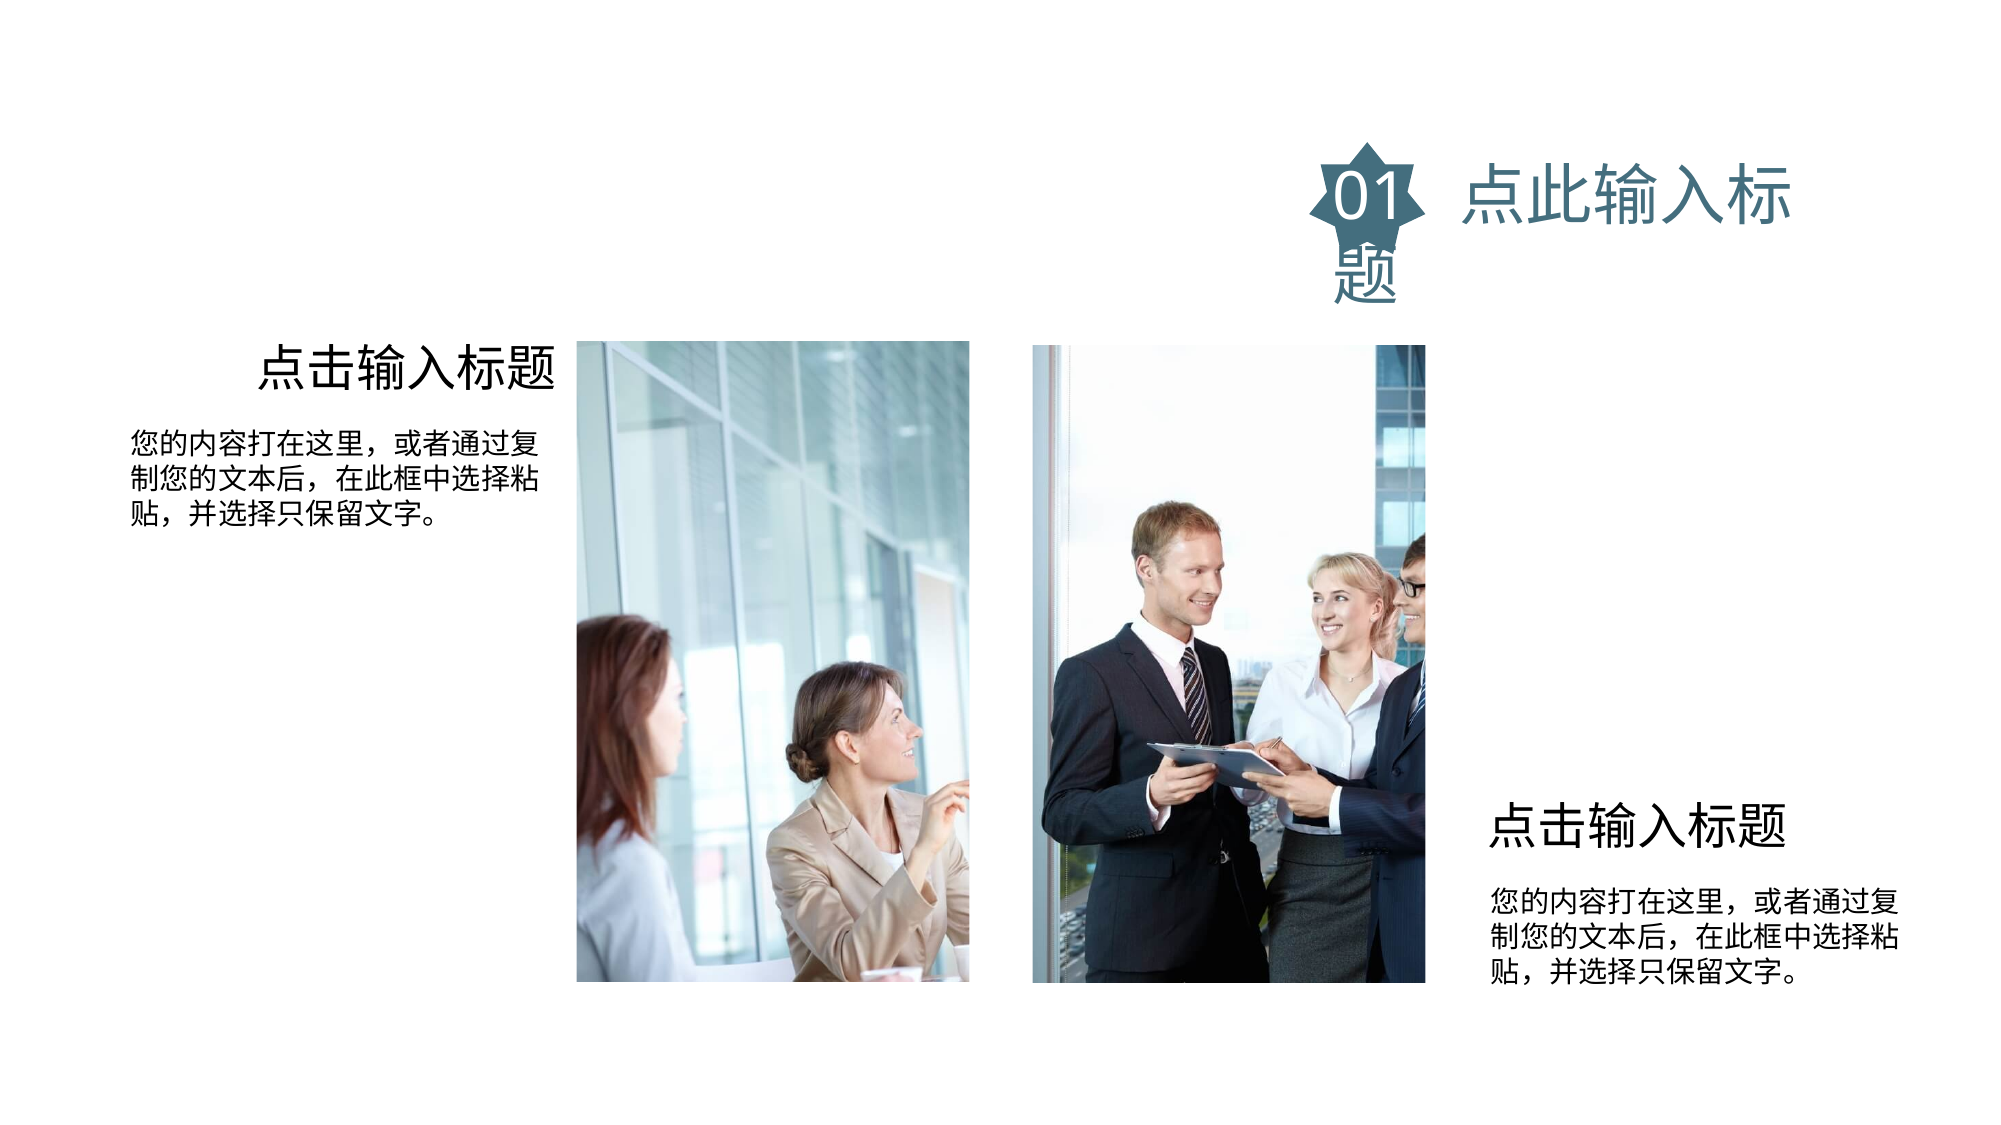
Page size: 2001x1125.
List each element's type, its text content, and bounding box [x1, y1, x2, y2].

picture [576, 341, 970, 982]
text_box 您的内容打在这里，或者通过复制您的文本后，在此框中选择粘贴，并选择只保留文字。 [115, 417, 574, 538]
text_box 点击输入标题 [1472, 787, 1815, 862]
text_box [1309, 142, 1870, 255]
picture [1032, 345, 1426, 983]
text_box 点击输入标题 [229, 328, 572, 404]
text_box 您的内容打在这里，或者通过复制您的文本后，在此框中选择粘贴，并选择只保留文字。 [1476, 875, 1932, 996]
